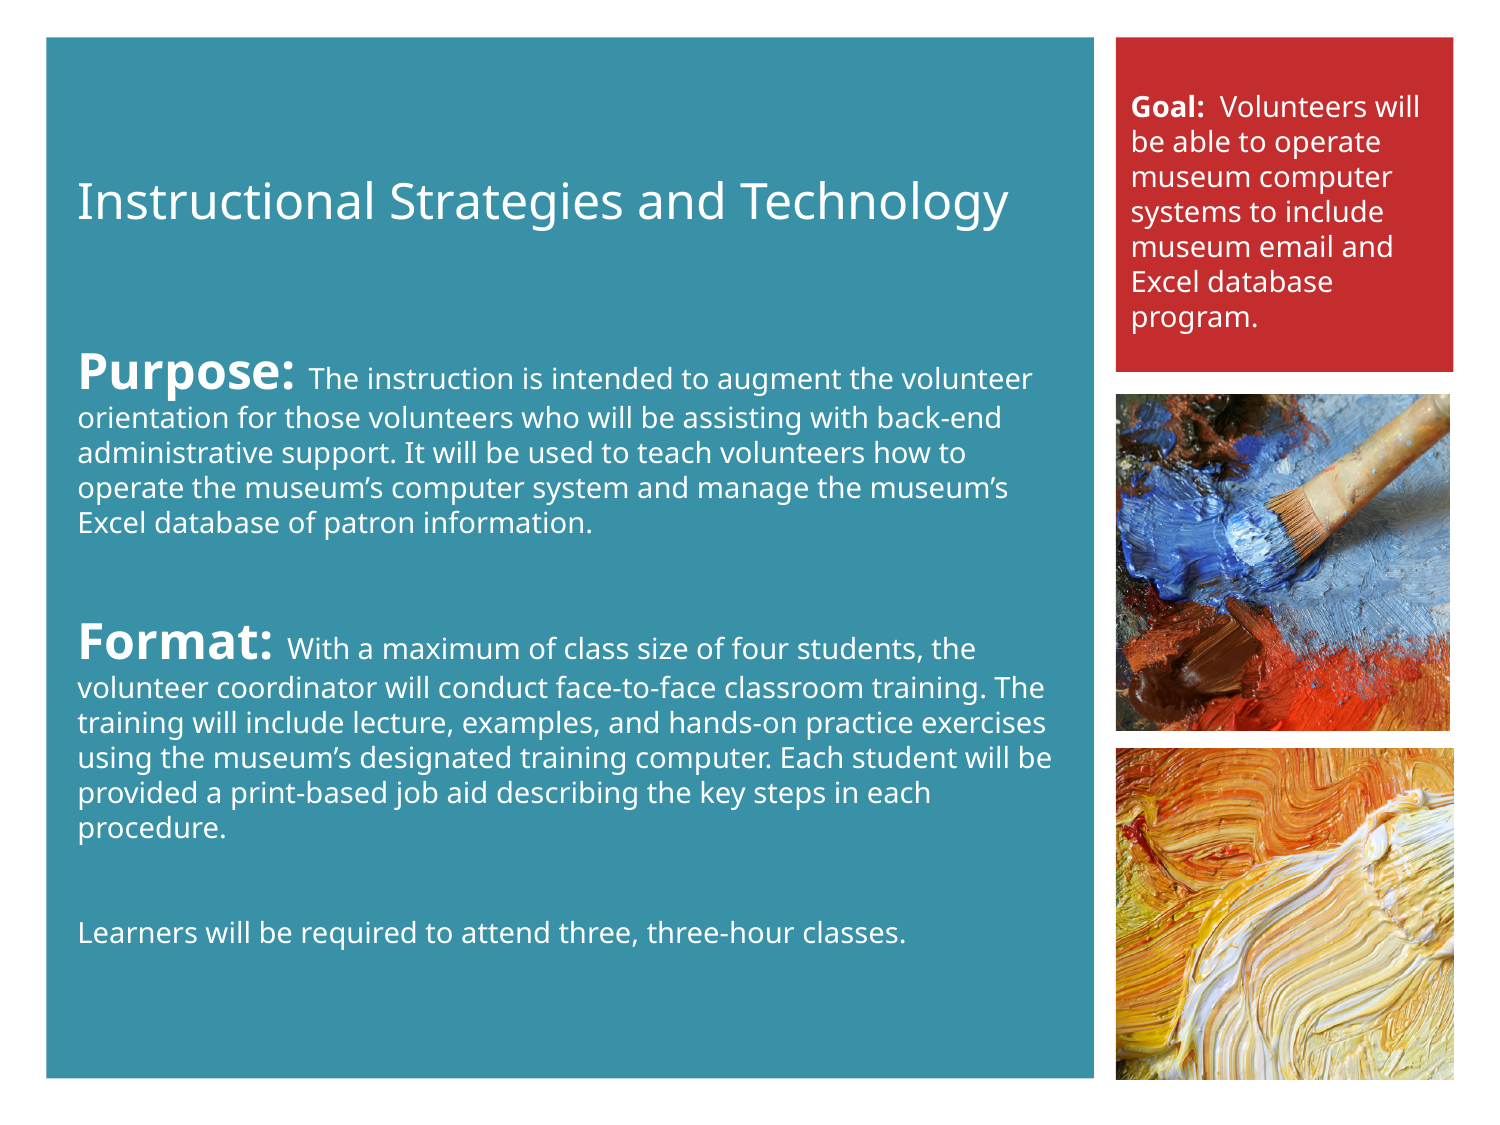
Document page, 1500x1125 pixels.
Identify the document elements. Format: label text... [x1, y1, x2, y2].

picture [1115, 393, 1451, 732]
picture [1115, 748, 1455, 1081]
text_box Instructional Strategies and Technology [62, 80, 1077, 237]
list Purpose: The instruction is intended to augment the volunteer orientation for those volunteers who will be assisting with back-end administrative support. It will be used to teach volunteers how to operate the museum’s computer system and manage the museum’s Excel database of patron information. Format: With a maximum of class size of four students, the volunteer coordinator will conduct face-to-face classroom training. The training will include lecture, examples, and hands-on practice exercises using the museum’s designated training computer. Each student will be provided a print-based job aid describing the key steps in each procedure. Learners will be required to attend three, three-hour classes. [62, 332, 1077, 1006]
text_box Goal: Volunteers will be able to operate museum computer systems to include museum email and Excel database program. [1115, 80, 1450, 341]
